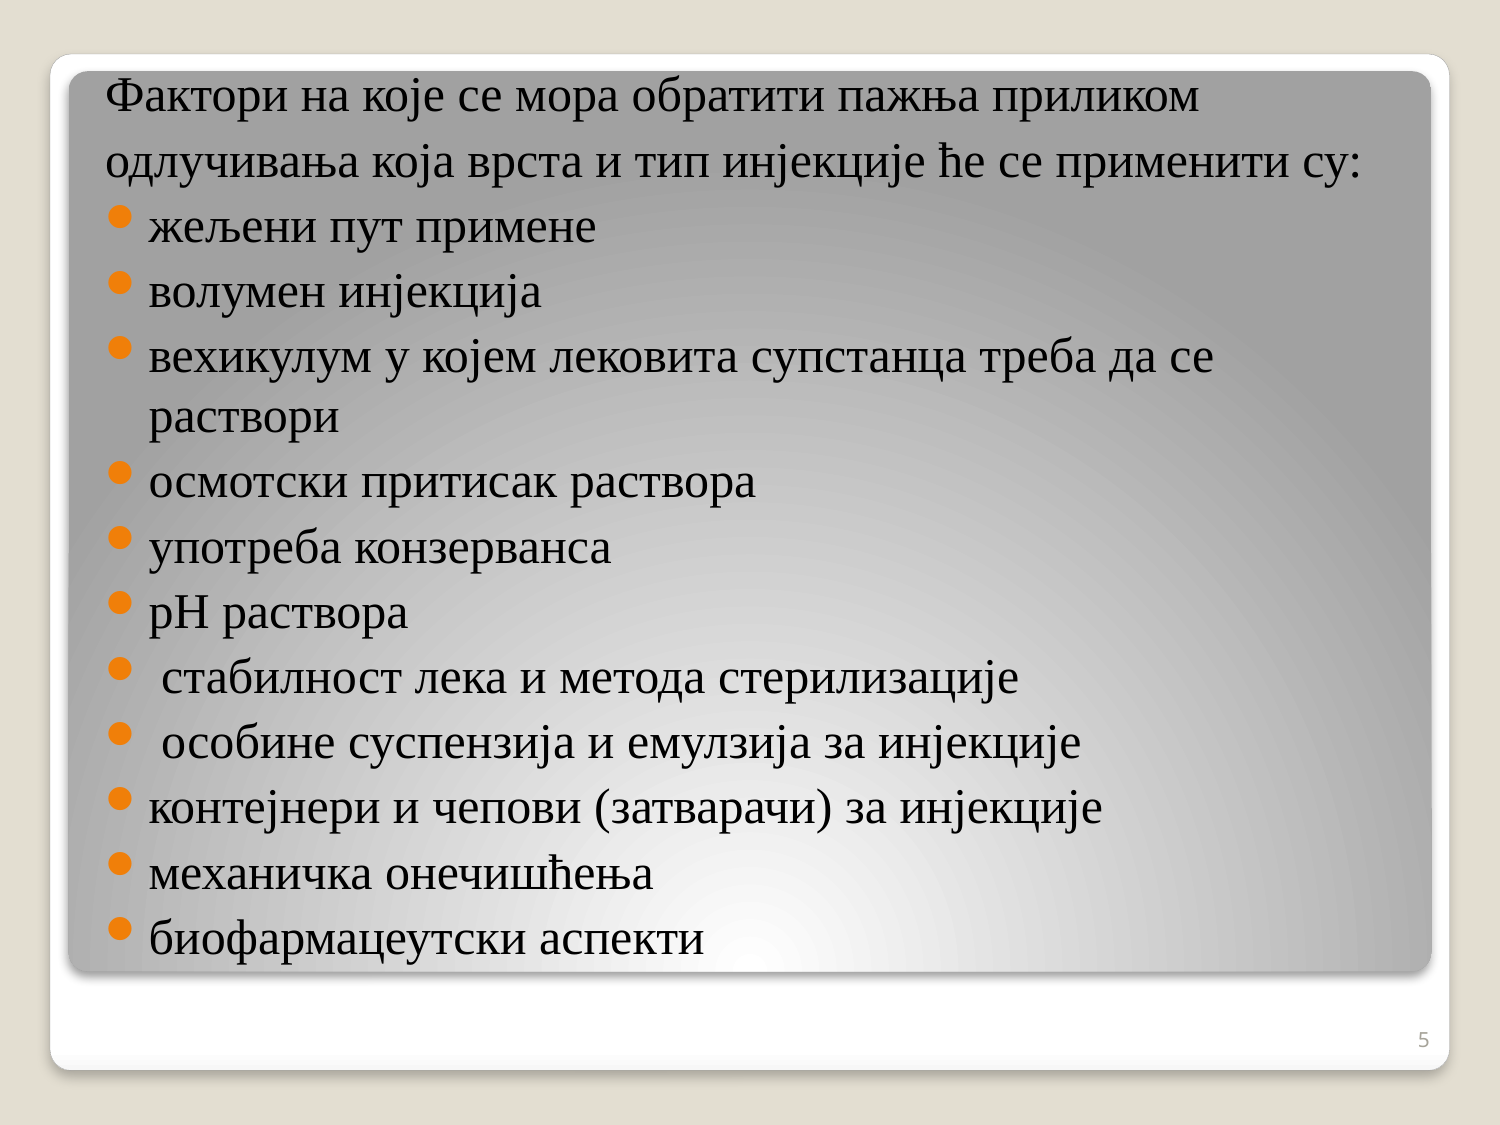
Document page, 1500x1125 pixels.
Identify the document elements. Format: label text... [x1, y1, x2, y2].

list Фактори на које се мора обратити пажња приликом одлучивања која врста и тип инјекције ће се применити су: жељени пут примене волумен инјекција вехикулум у којем лековита супстанца треба да се раствори осмотски притисак раствора употреба конзерванса pН раствора стабилност лека и метода стерилизације особине суспензија и емулзија за инјекције контејнери и чепови (затварачи) за инјекције механичка онечишћења биофармацеутски аспекти [75, 46, 1434, 1051]
slide_number 5 [1369, 1002, 1445, 1063]
